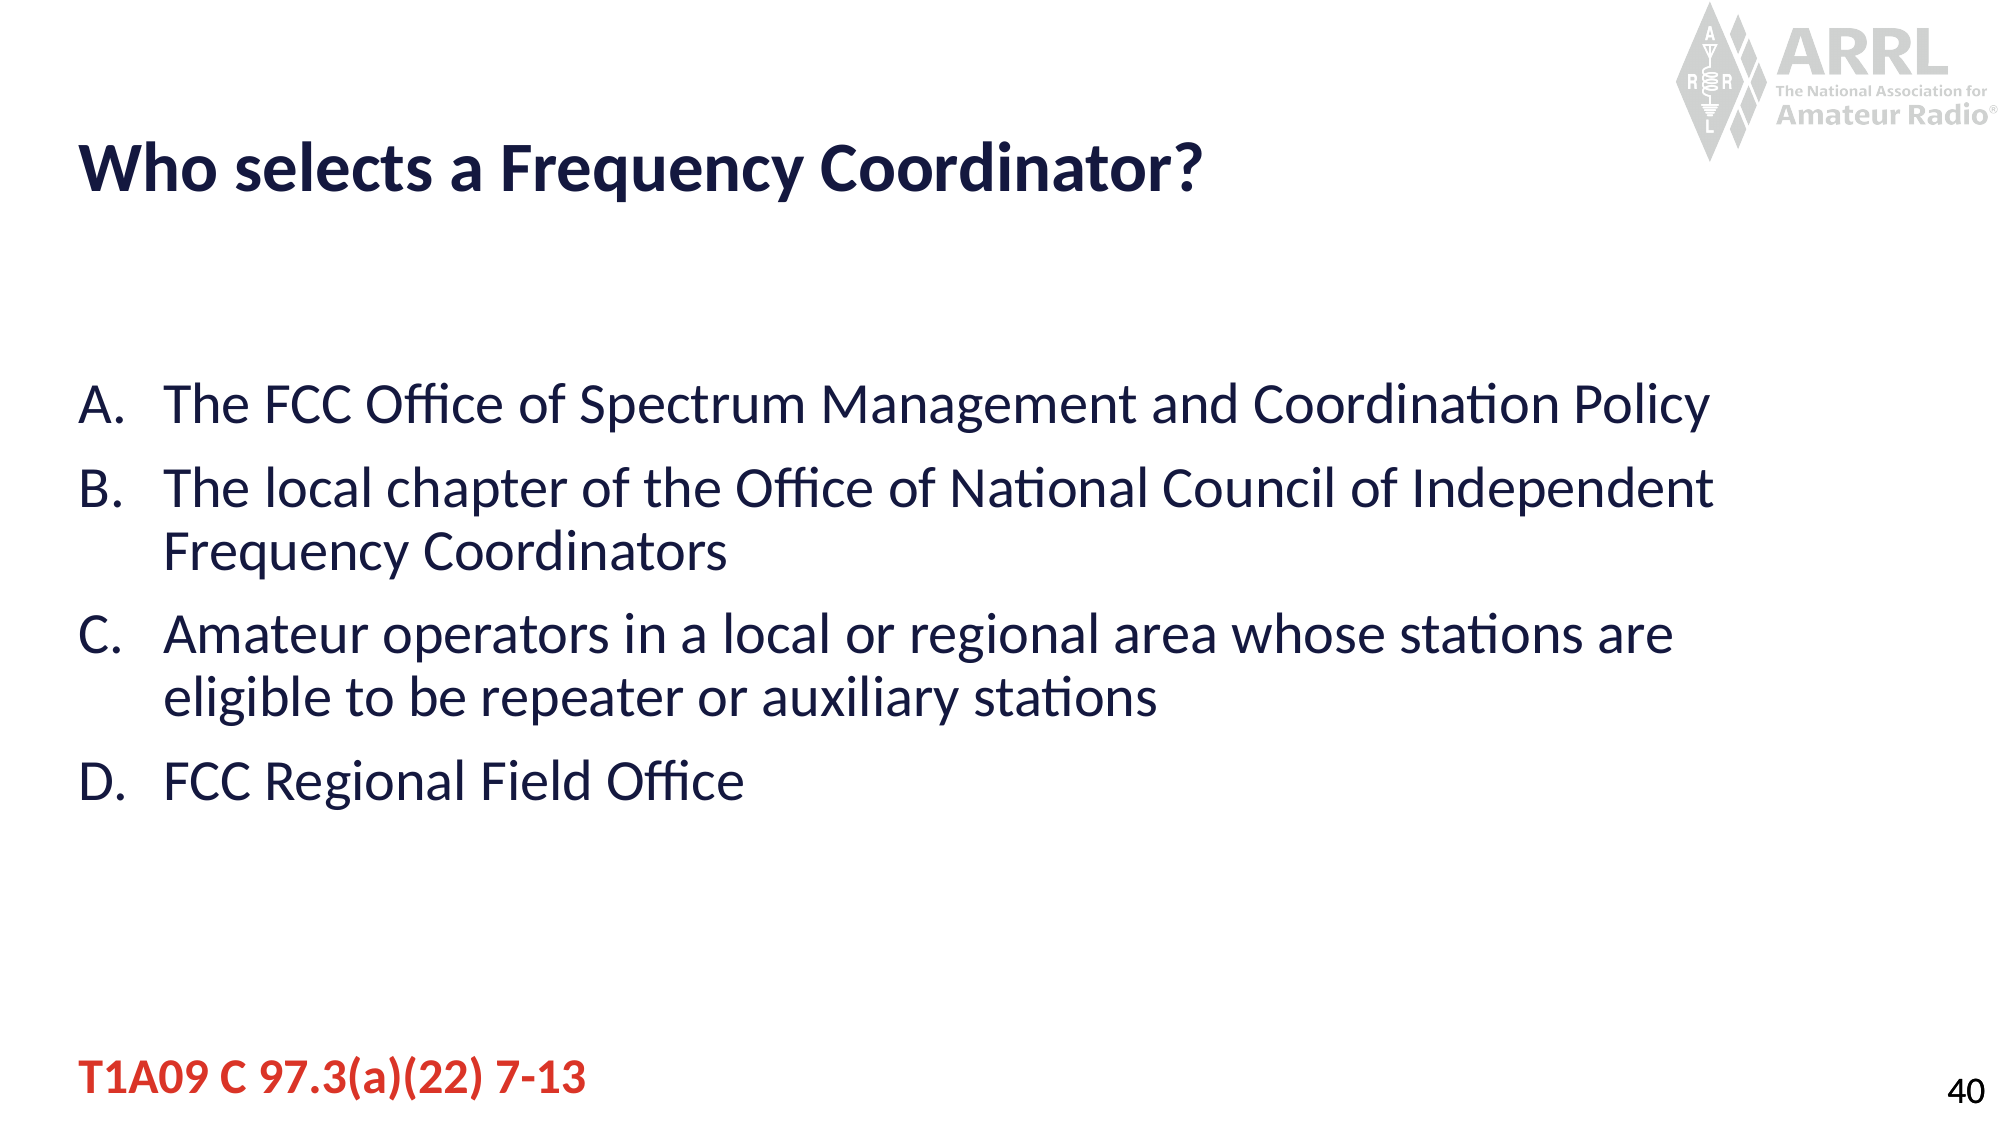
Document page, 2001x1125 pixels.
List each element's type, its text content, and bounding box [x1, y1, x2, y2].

text_box T1A09 C 97.3(a)(22) 7-13 [63, 1036, 921, 1112]
title Who selects a Frequency Coordinator? [63, 59, 1863, 278]
list The FCC Office of Spectrum Management and Coordination Policy The local chapter of the Office of National Council of Independent Frequency Coordinators Amateur operators in a local or regional area whose stations are eligible to be repeater or auxiliary stations FCC Regional Field Office [63, 365, 1863, 989]
picture [1674, 0, 2000, 164]
